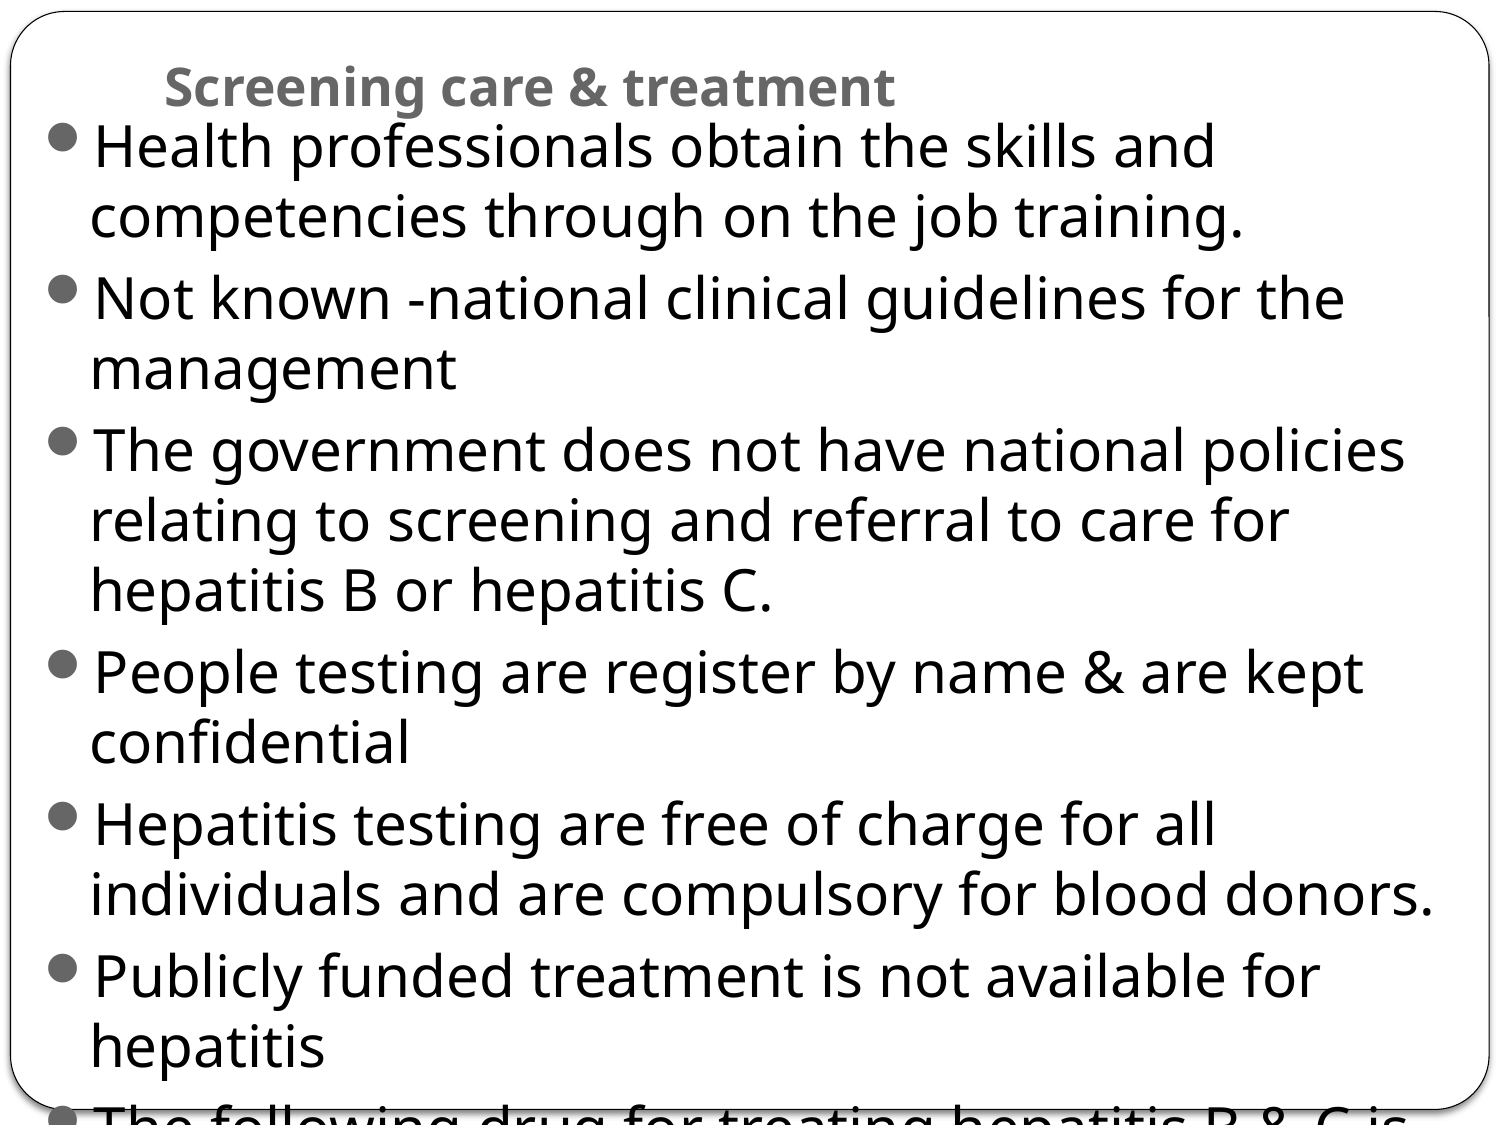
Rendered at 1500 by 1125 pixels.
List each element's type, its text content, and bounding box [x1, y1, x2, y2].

list Health professionals obtain the skills and competencies through on the job training. Not known -national clinical guidelines for the management The government does not have national policies relating to screening and referral to care for hepatitis B or hepatitis C. People testing are register by name & are kept confidential Hepatitis testing are free of charge for all individuals and are compulsory for blood donors. Publicly funded treatment is not available for hepatitis The following drug for treating hepatitis B & C is on the national essential medicines list: lamivudine & ribavirin respectively The GOI welcomes assistance from WHO in one or more areas of viral hepatitis prevention and control [29, 101, 1500, 1094]
title Screening care & treatment [150, 45, 1425, 101]
